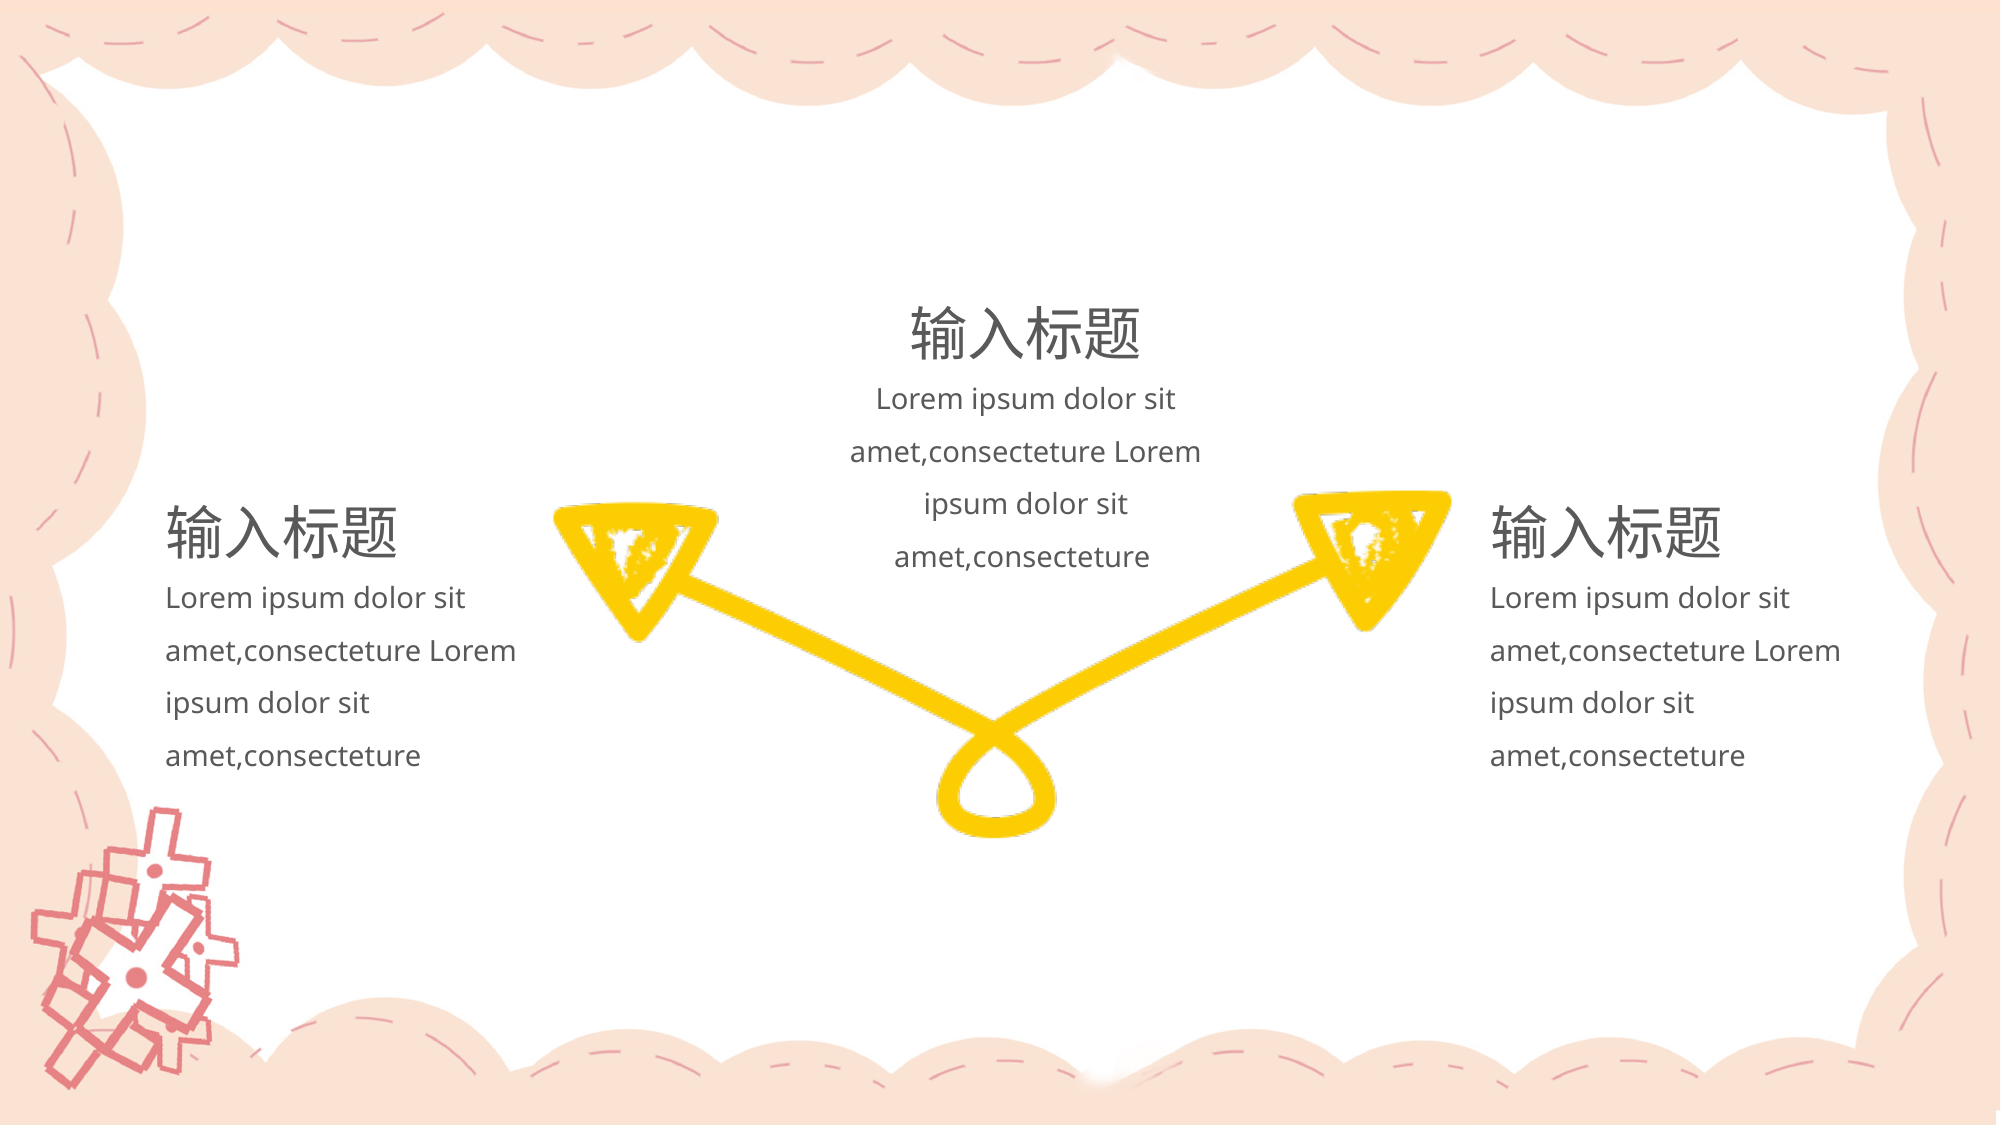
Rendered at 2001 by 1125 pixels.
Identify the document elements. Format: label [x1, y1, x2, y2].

picture [0, 0, 2001, 1125]
text_box [793, 290, 1259, 530]
text_box [150, 489, 581, 729]
text_box [1474, 489, 1906, 729]
